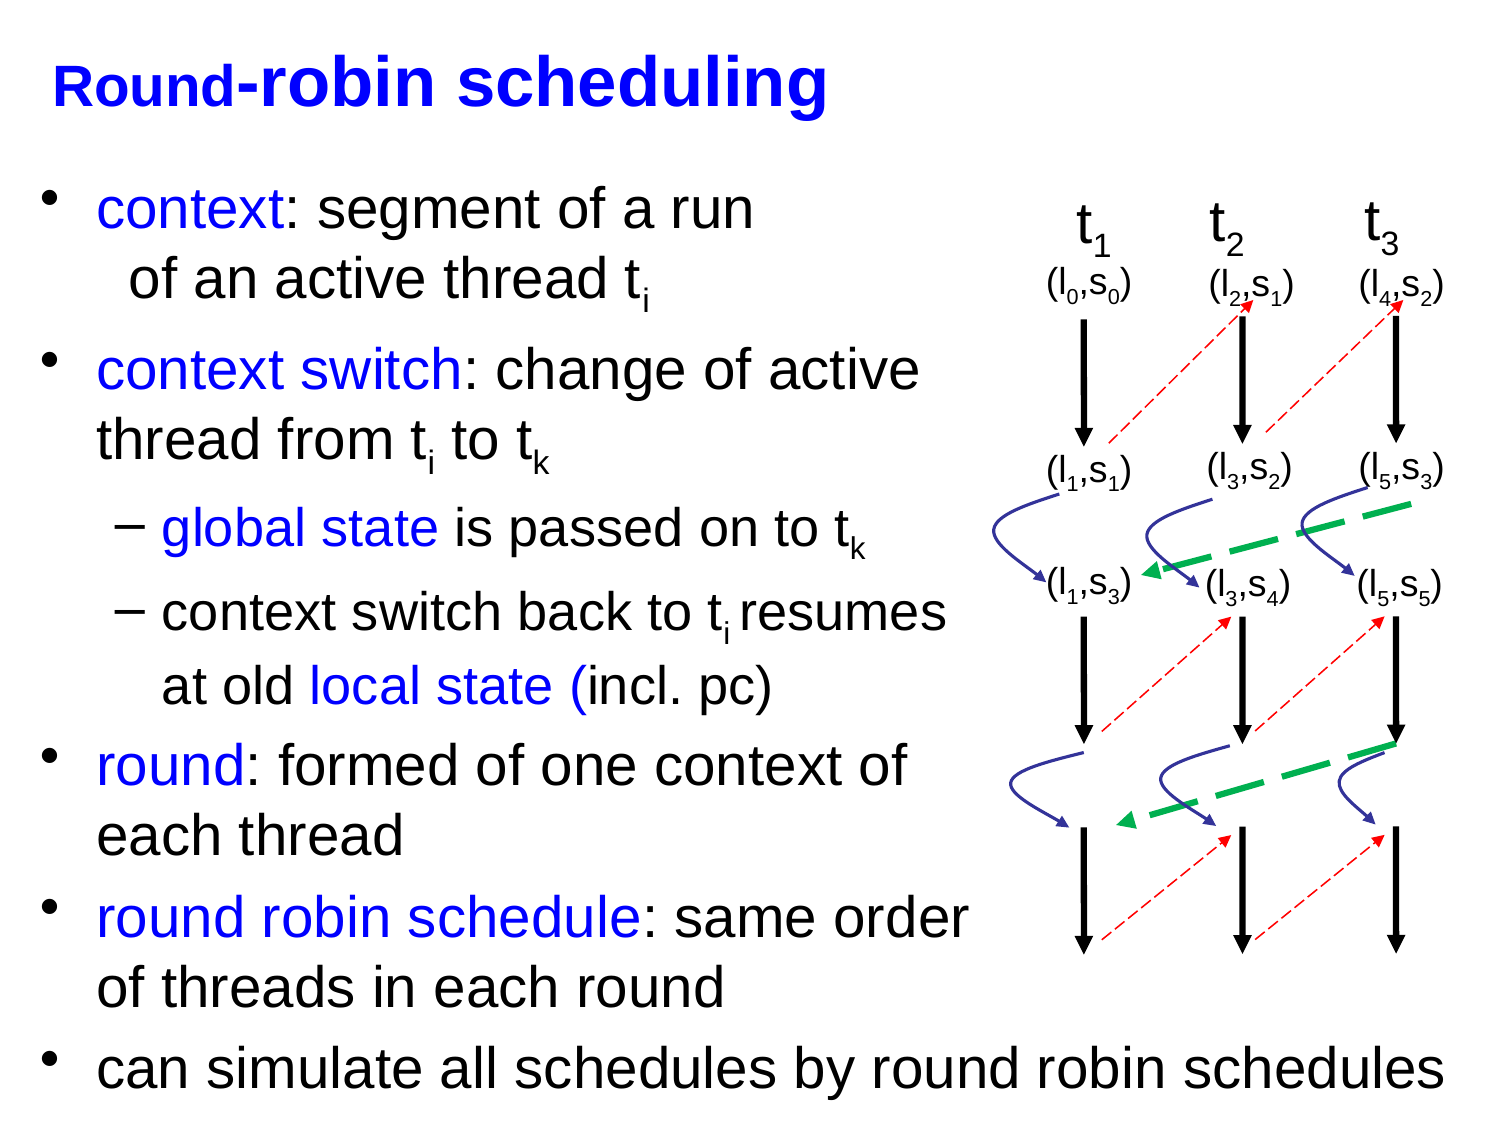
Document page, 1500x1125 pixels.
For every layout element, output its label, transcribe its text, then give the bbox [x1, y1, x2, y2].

text_box [1236, 318, 1249, 434]
text_box (l5,s3) [1343, 434, 1460, 501]
text_box (l1,s3) [1031, 549, 1148, 616]
text_box (l5,s5) [1341, 551, 1458, 618]
text_box (l1,s1) [1031, 437, 1148, 504]
text_box [1301, 487, 1368, 576]
title Round-robin scheduling [37, 19, 1476, 138]
text_box [1141, 565, 1158, 578]
text_box [1236, 826, 1249, 954]
text_box [1010, 752, 1084, 828]
list context: segment of a run of an active thread ti context switch: change of active thread from ti to tk global state is passed on to tk context switch back to ti resumes at old local state (incl. pc) round: formed of one context of each thread round robin schedule: same order of threads in each round can simulate all schedules by round robin schedules [24, 162, 1500, 1051]
text_box (l2,s1) [1193, 251, 1310, 318]
text_box [1146, 499, 1213, 588]
text_box [1077, 319, 1091, 447]
text_box [1236, 618, 1249, 744]
text_box [1210, 835, 1232, 852]
text_box [1389, 826, 1403, 954]
text_box [1363, 834, 1385, 852]
text_box [1389, 318, 1403, 434]
text_box t1 [1061, 177, 1127, 249]
text_box [1116, 815, 1130, 828]
text_box (l3,s2) [1191, 434, 1308, 501]
text_box (l3,s4) [1189, 551, 1307, 618]
text_box [1389, 618, 1403, 744]
text_box [1077, 616, 1091, 744]
text_box [1217, 618, 1231, 630]
text_box t3 [1349, 174, 1415, 251]
text_box [993, 493, 1060, 583]
text_box [1339, 752, 1385, 825]
text_box (l4,s2) [1343, 251, 1460, 318]
text_box [1077, 827, 1091, 955]
text_box t2 [1194, 176, 1260, 251]
text_box [1371, 618, 1384, 630]
text_box [1160, 745, 1230, 826]
text_box (l0,s0) [1031, 249, 1148, 316]
